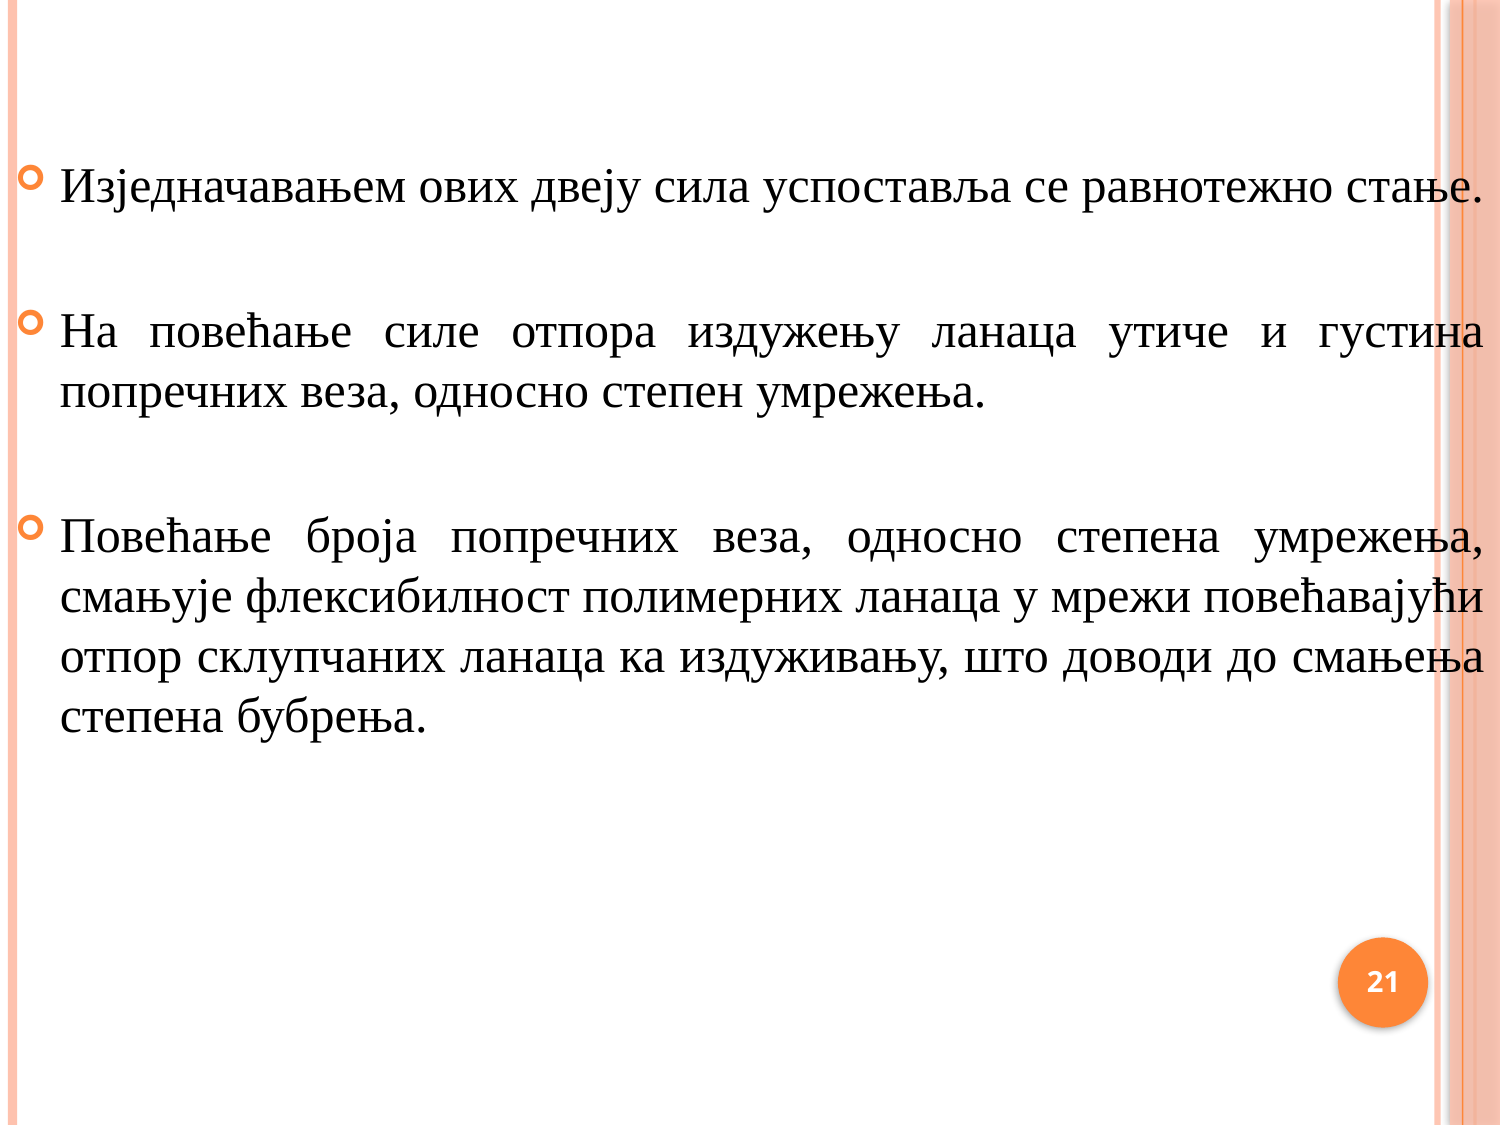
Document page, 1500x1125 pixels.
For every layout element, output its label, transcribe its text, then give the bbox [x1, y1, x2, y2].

slide_number 21 [1333, 940, 1434, 1026]
list Изједначавањем ових двеју сила успоставља се равнотежно стање. На повећање силе отпора издужењу ланаца утиче и густина попречних веза, односно степен умрежења. Повећање броја попречних веза, односно степена умрежења, смањује флексибилност полимерних ланаца у мрежи повећавајући отпор склупчаних ланаца ка издуживању, што доводи до смањења степена бубрења. [0, 0, 1500, 1125]
